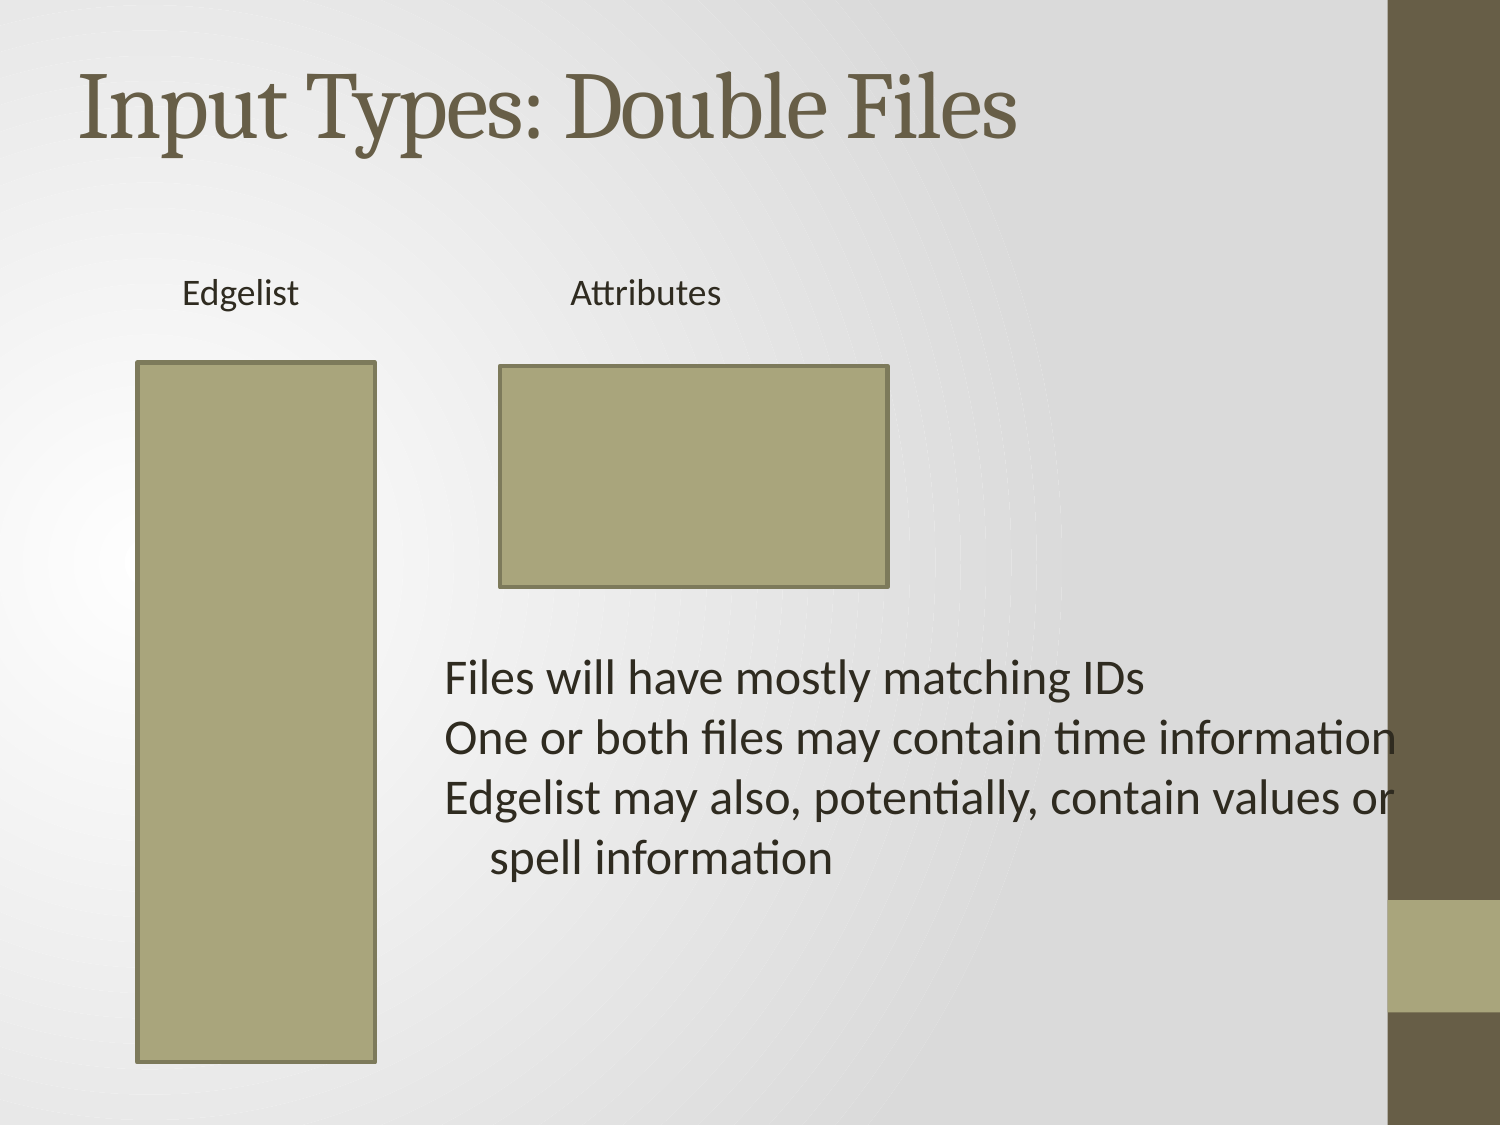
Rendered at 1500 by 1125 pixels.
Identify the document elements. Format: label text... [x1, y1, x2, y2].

title Input Types: Double Files [62, 24, 1413, 175]
text_box [498, 364, 890, 589]
text_box [135, 360, 377, 1064]
text_box Edgelist Attributes [167, 260, 738, 321]
text_box Files will have mostly matching IDs One or both files may contain time information Edgelist may also, potentially, contain values or spell information [429, 636, 1422, 892]
